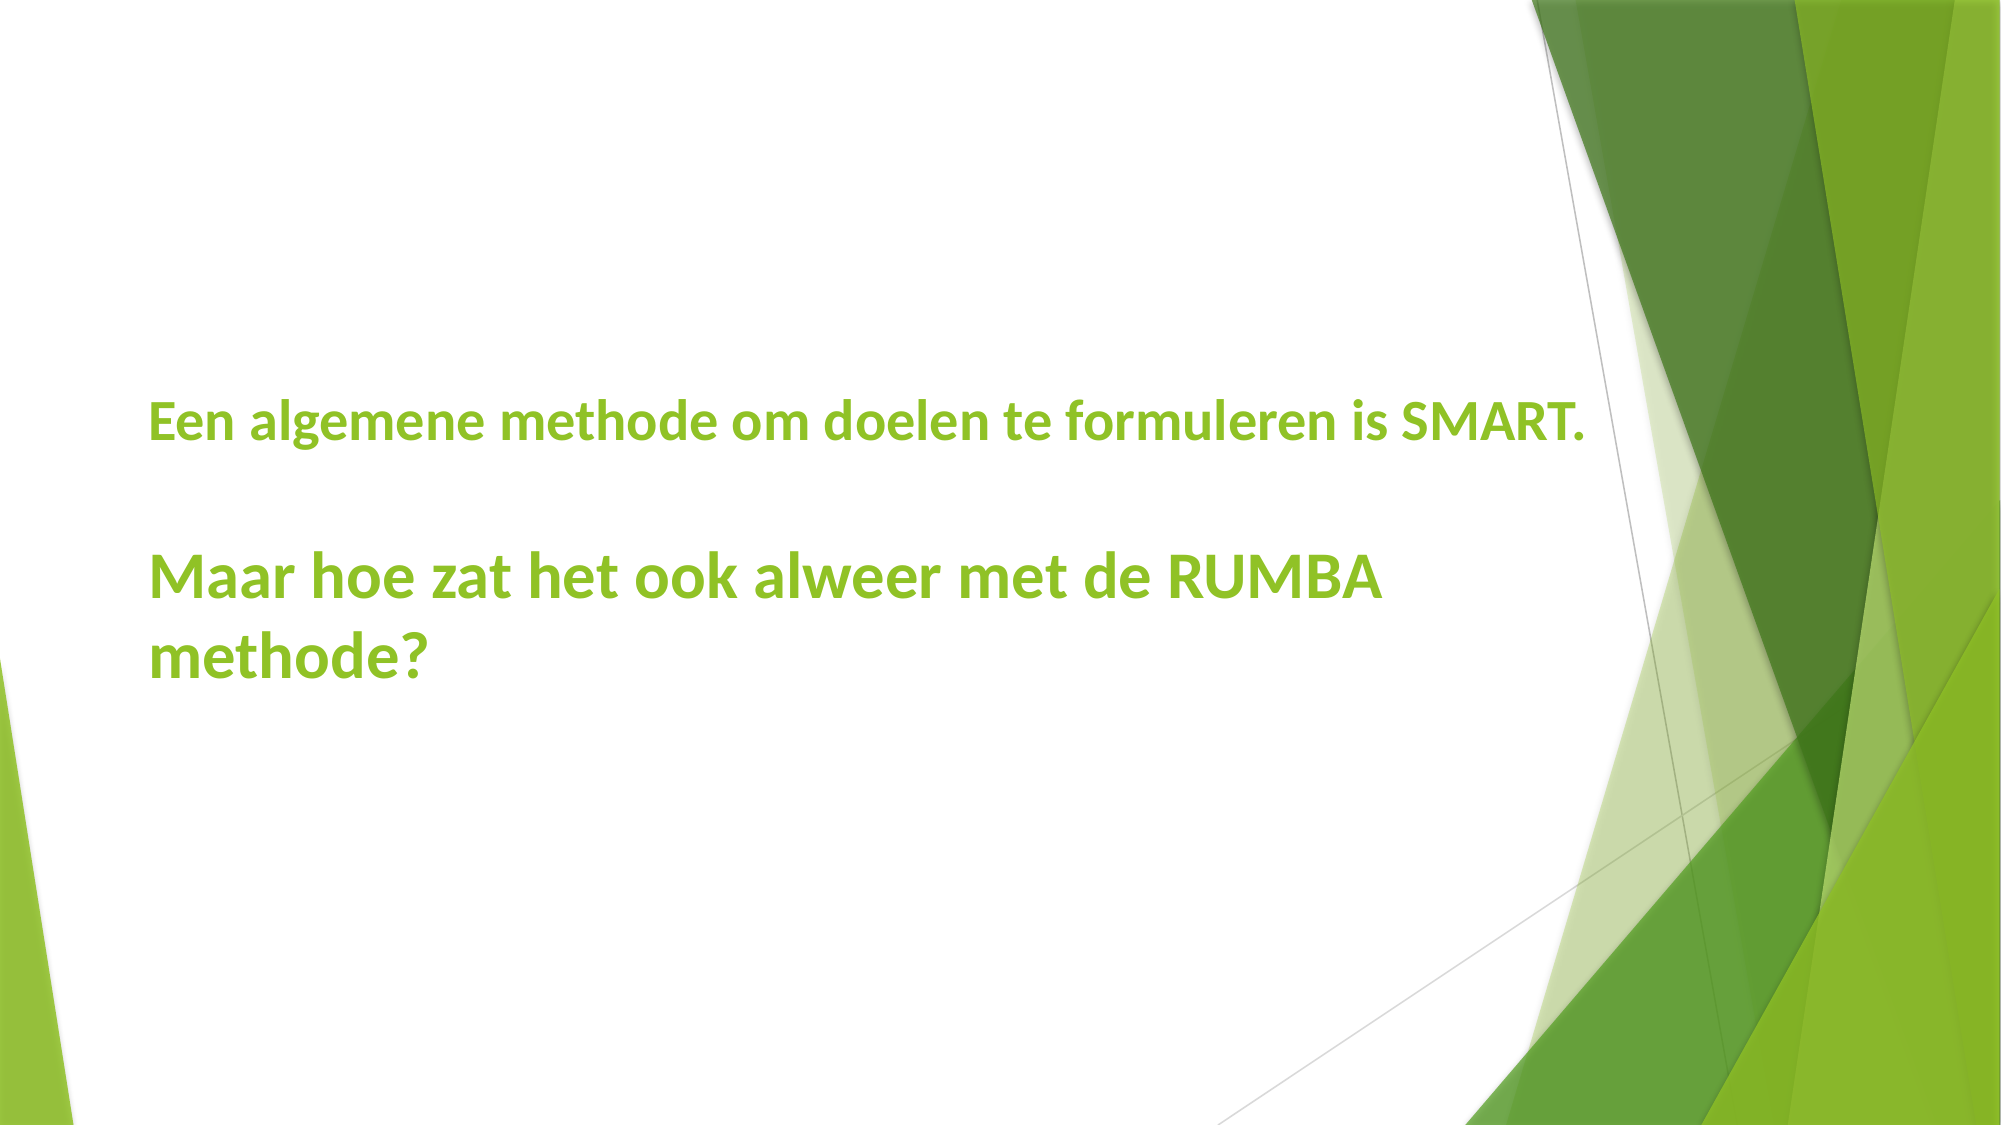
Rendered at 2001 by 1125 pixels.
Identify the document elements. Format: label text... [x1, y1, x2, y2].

text_box Een algemene methode om doelen te formuleren is SMART. Maar hoe zat het ook alweer met de RUMBA methode? [133, 374, 1624, 779]
title [173, 60, 1584, 277]
